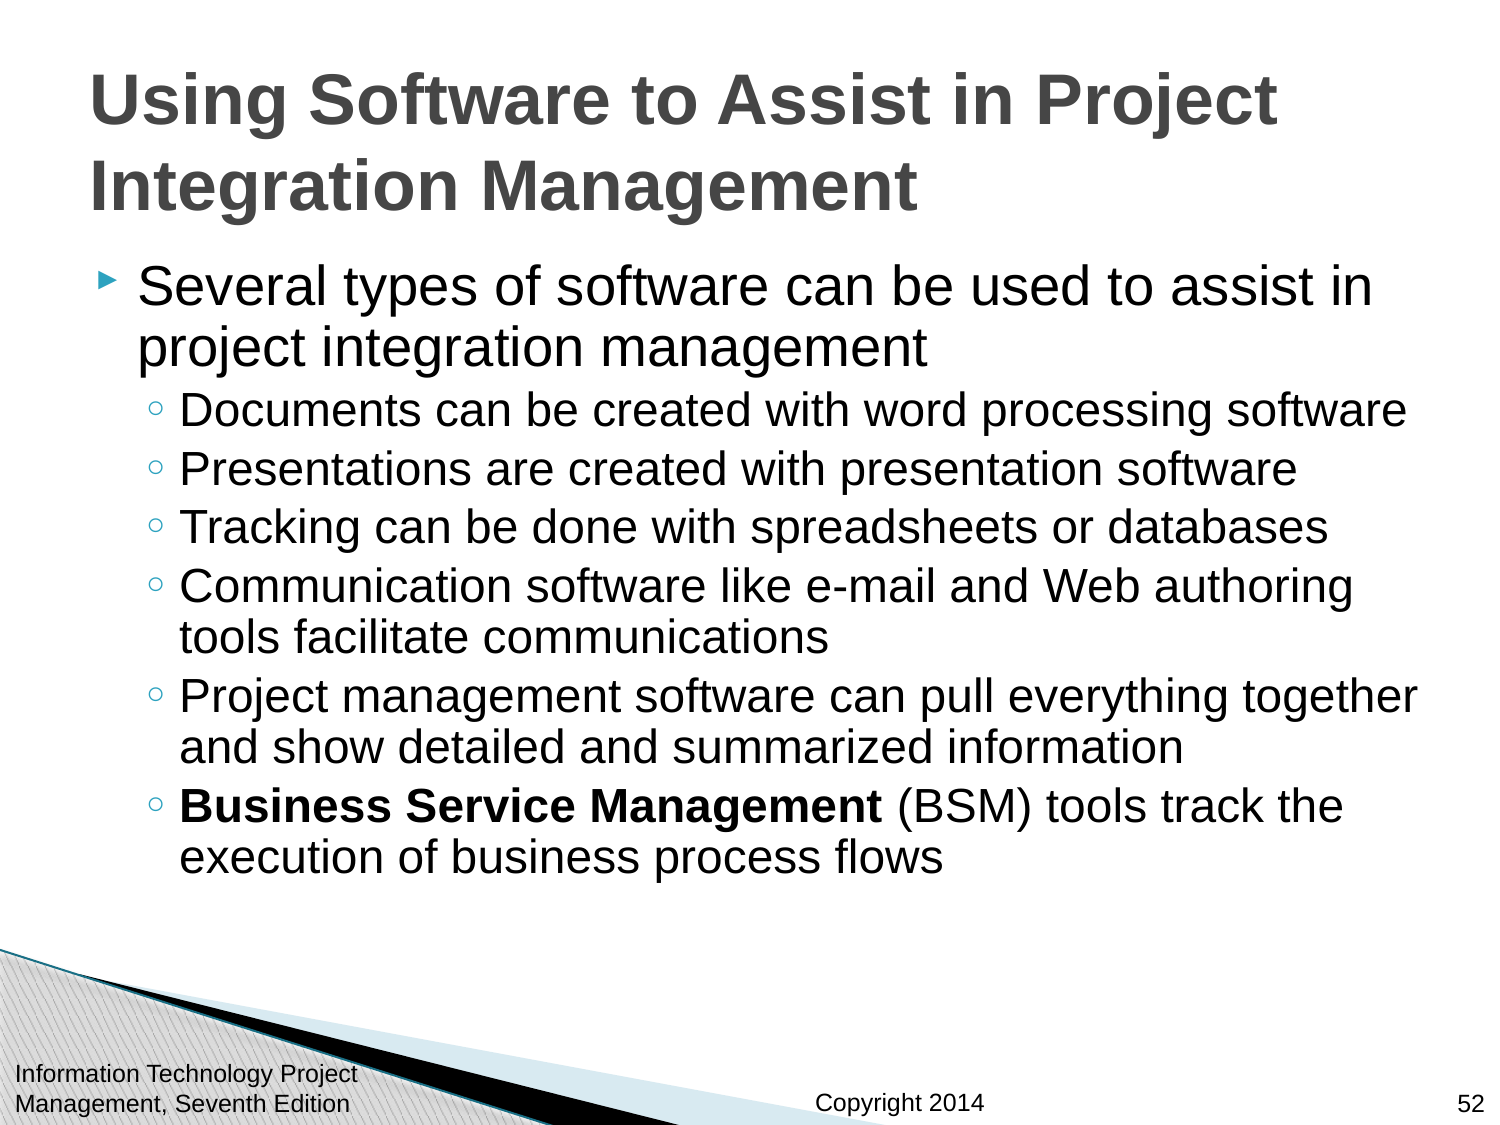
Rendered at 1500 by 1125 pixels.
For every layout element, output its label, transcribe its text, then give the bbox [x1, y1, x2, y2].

title Using Software to Assist in Project Integration Management [75, 45, 1425, 233]
list Several types of software can be used to assist in project integration management Documents can be created with word processing software Presentations are created with presentation software Tracking can be done with spreadsheets or databases Communication software like e-mail and Web authoring tools facilitate communications Project management software can pull everything together and show detailed and summarized information Business Service Management (BSM) tools track the execution of business process flows [62, 249, 1450, 1063]
slide_number 52 [1412, 1065, 1500, 1125]
footer Information Technology Project Management, Seventh Edition [0, 1065, 386, 1125]
